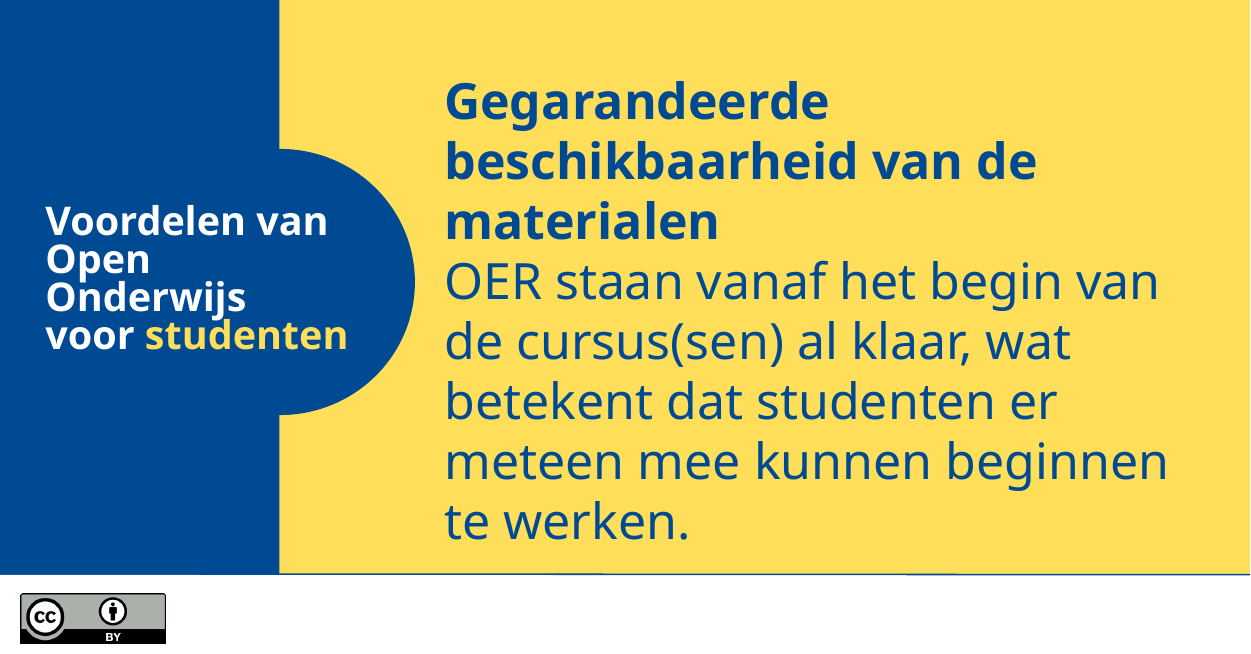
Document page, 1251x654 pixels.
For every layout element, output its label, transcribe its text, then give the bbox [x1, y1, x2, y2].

text_box Voordelen van Open Onderwijs voor studenten [30, 190, 371, 372]
picture [20, 592, 166, 645]
text_box Gegarandeerde beschikbaarheid van de materialen OER staan vanaf het begin van de cursus(sen) al klaar, wat betekent dat studenten er meteen mee kunnen beginnen te werken. [429, 54, 1243, 565]
text_box [181, 148, 415, 416]
text_box [0, 0, 280, 573]
text_box [0, 582, 1250, 654]
